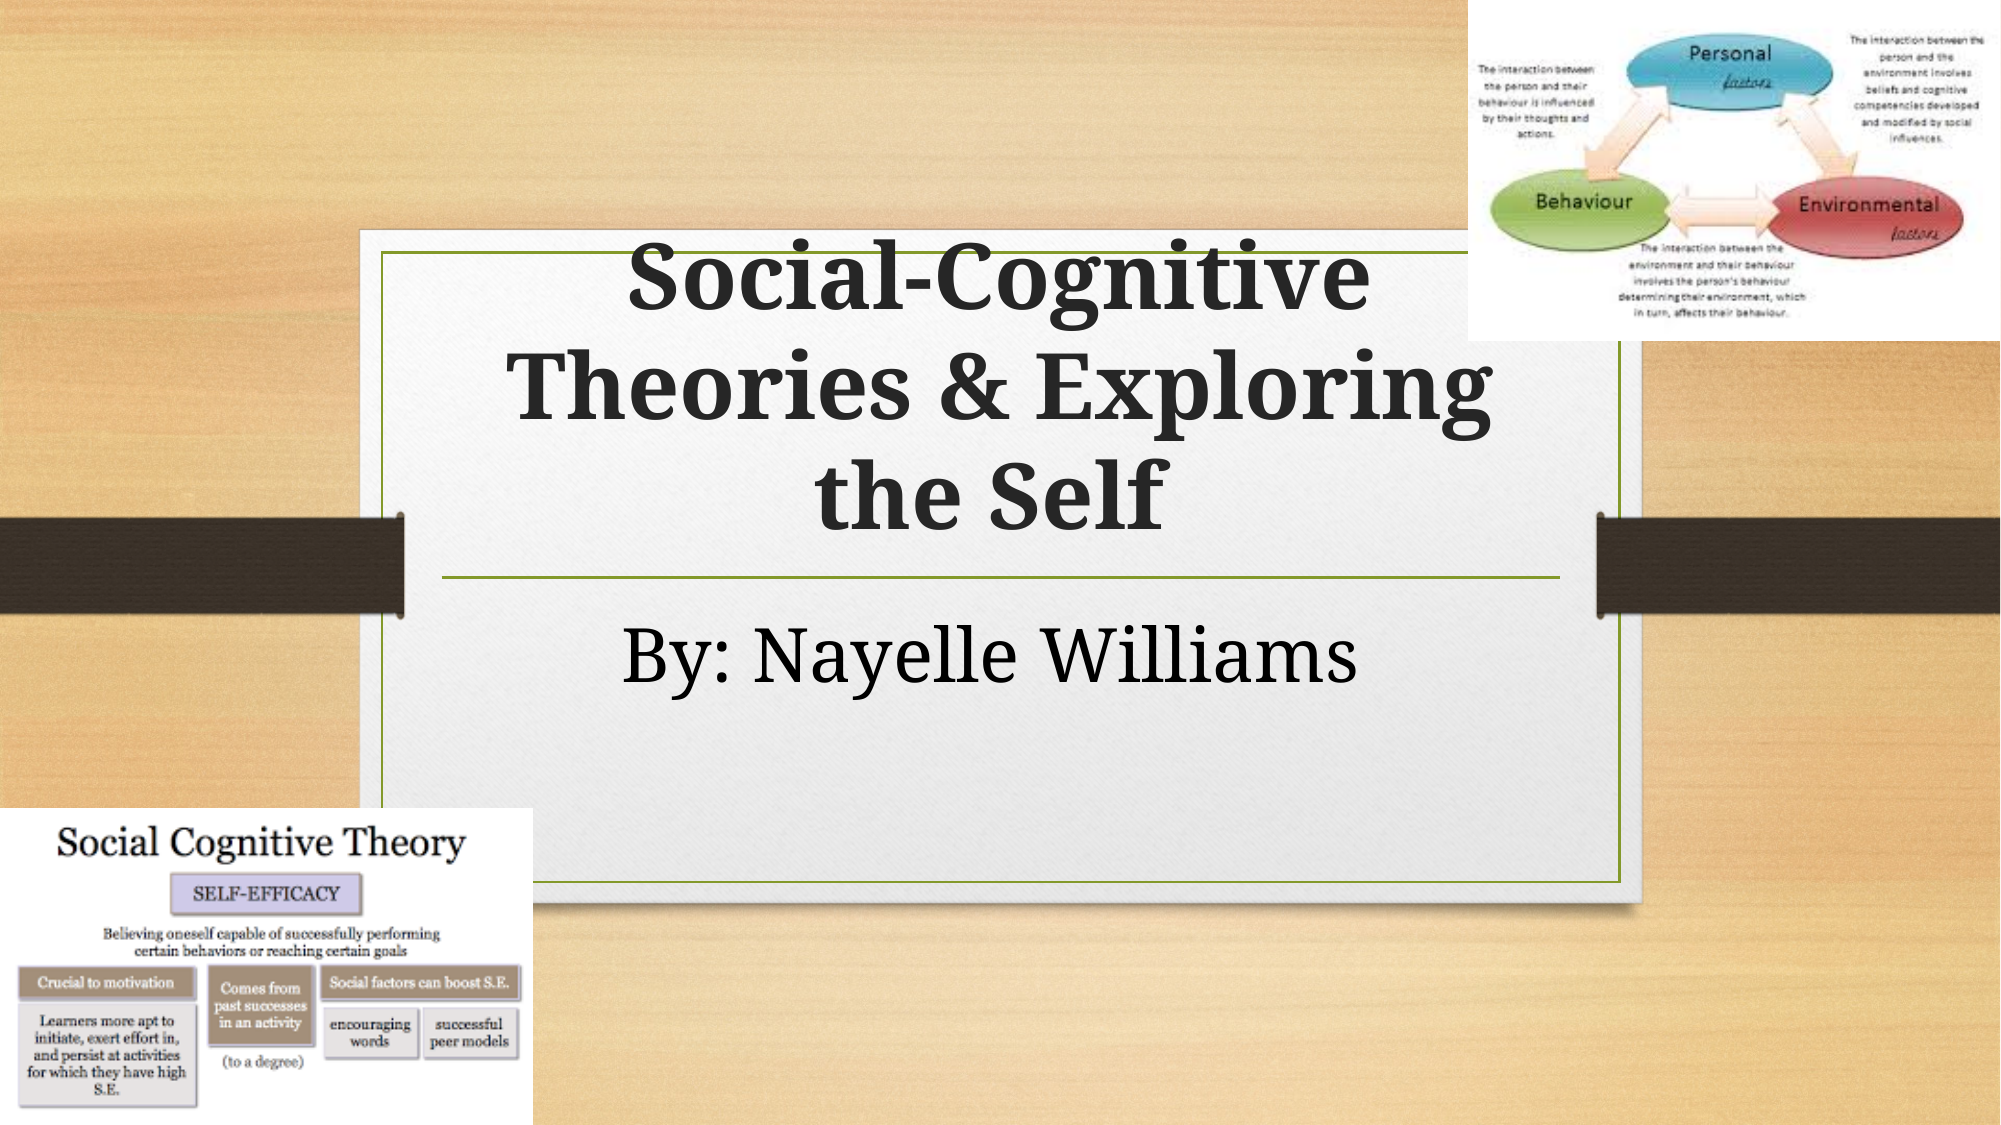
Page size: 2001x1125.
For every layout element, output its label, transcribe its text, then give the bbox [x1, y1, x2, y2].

title Social-Cognitive Theories & Exploring the Self [441, 306, 1560, 556]
subtitle By: Nayelle Williams [441, 600, 1560, 817]
picture [0, 0, 2001, 1125]
